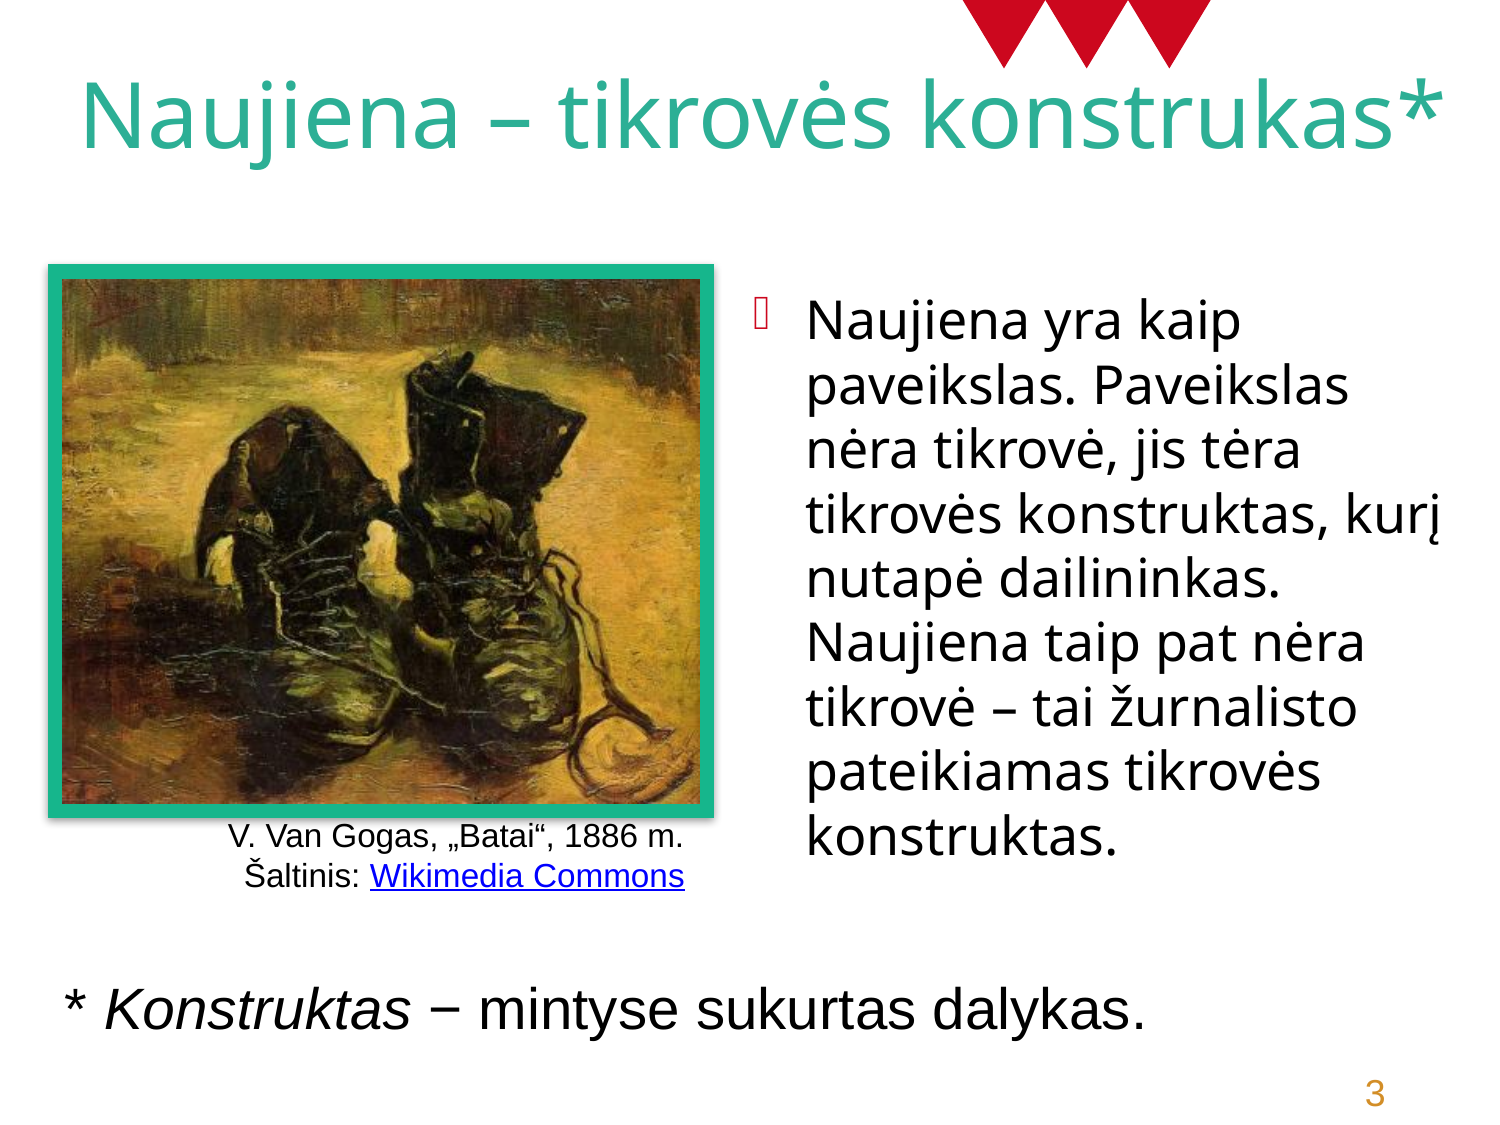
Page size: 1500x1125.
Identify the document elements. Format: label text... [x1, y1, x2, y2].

slide_number 3 [1350, 1061, 1475, 1103]
list Naujiena yra kaip paveikslas. Paveikslas nėra tikrovė, jis tėra tikrovės konstruktas, kurį nutapė dailininkas. Naujiena taip pat nėra tikrovė – tai žurnalisto pateikiamas tikrovės konstruktas. [738, 278, 1475, 875]
text_box V. Van Gogas, „Batai“, 1886 m. Šaltinis: Wikimedia Commons [128, 810, 700, 902]
title Naujiena – tikrovės konstrukas* [50, 42, 1475, 181]
text_box * Konstruktas − mintyse sukurtas dalykas. [49, 964, 1294, 1049]
picture [61, 278, 700, 805]
